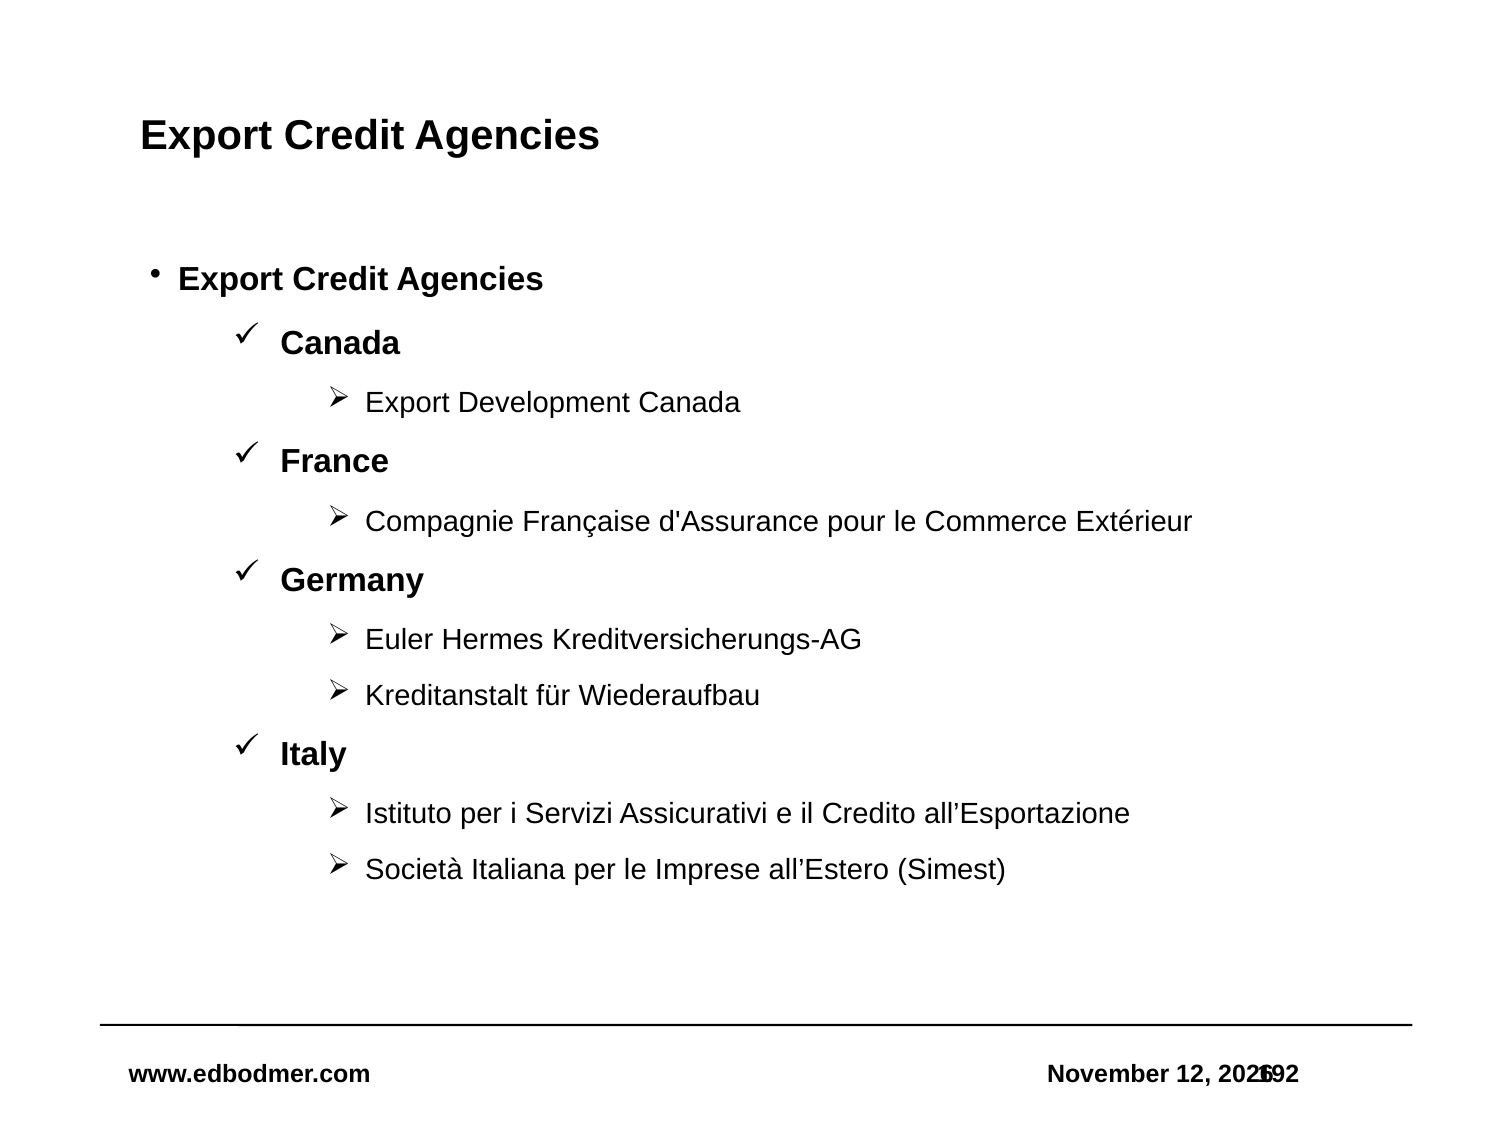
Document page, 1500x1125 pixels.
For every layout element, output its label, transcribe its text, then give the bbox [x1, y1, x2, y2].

list Export Credit Agencies Canada Export Development Canada France Compagnie Française d'Assurance pour le Commerce Extérieur Germany Euler Hermes Kreditversicherungs-AG Kreditanstalt für Wiederaufbau Italy Istituto per i Servizi Assicurativi e il Credito all’Esportazione Società Italiana per le Imprese all’Estero (Simest) [124, 249, 1376, 1001]
title Export Credit Agencies [124, 99, 1288, 226]
